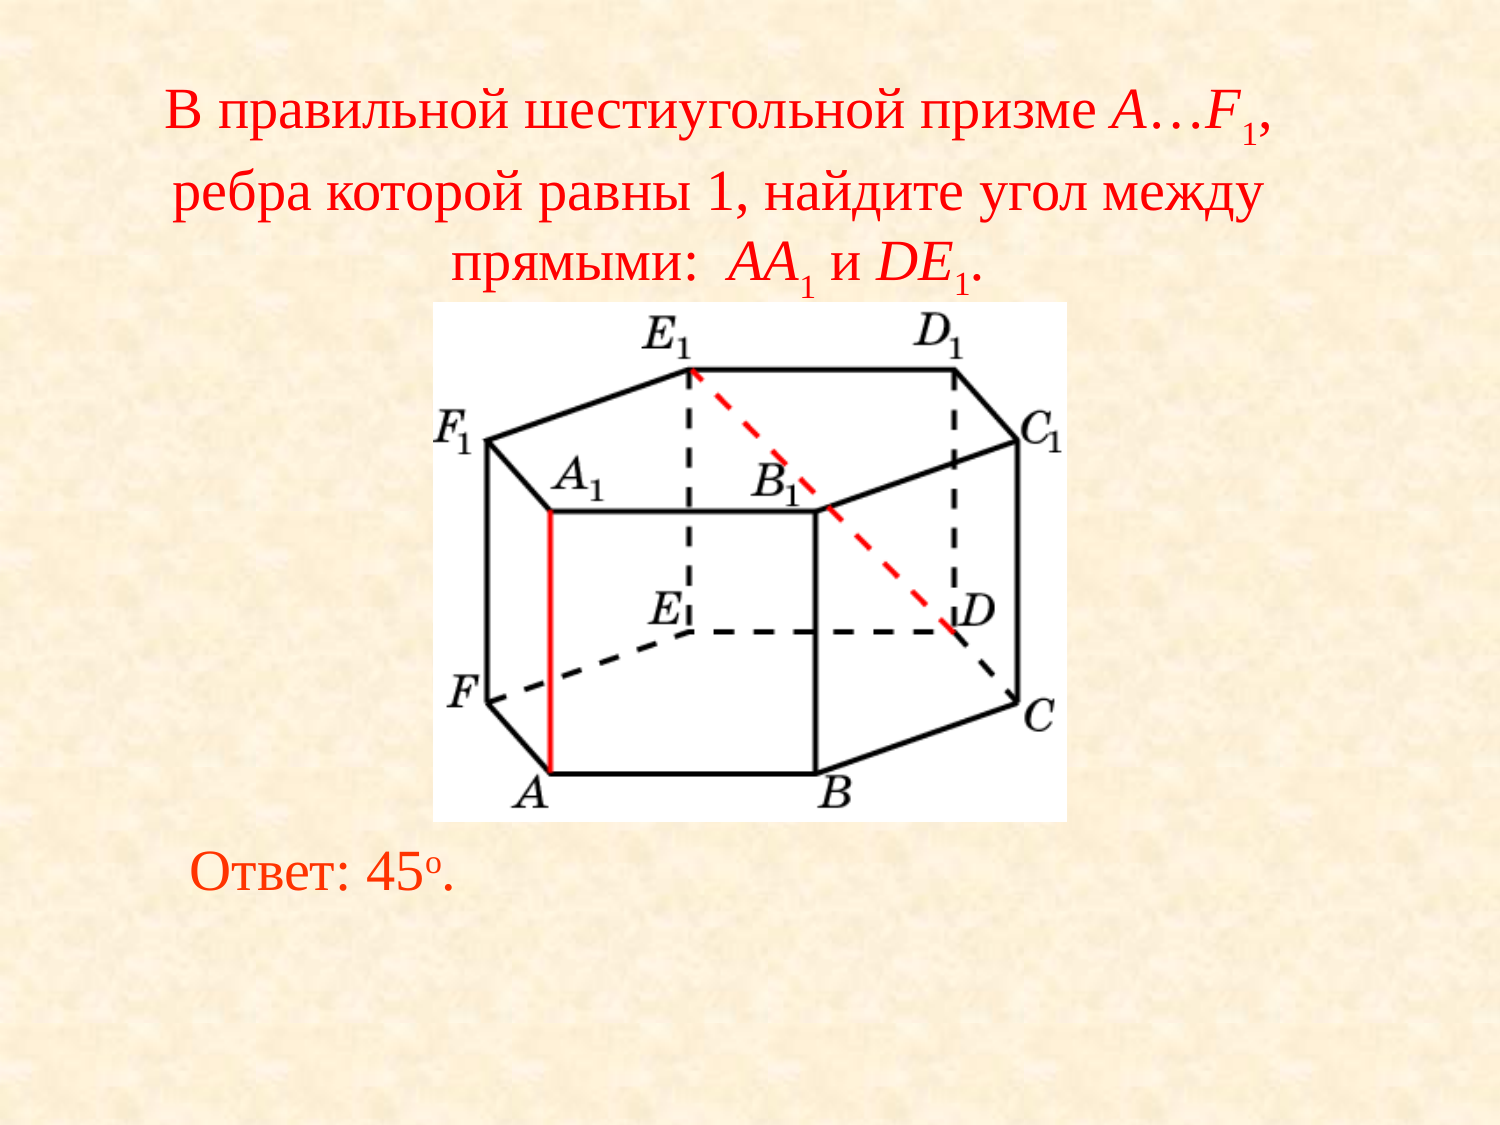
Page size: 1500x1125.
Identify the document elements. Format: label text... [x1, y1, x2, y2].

picture [0, 0, 1500, 1125]
text_box Ответ: 45o. [174, 825, 1150, 910]
text_box В правильной шестиугольной призме A…F1, ребра которой равны 1, найдите угол между прямыми: AA1 и DE1. [87, 62, 1350, 313]
